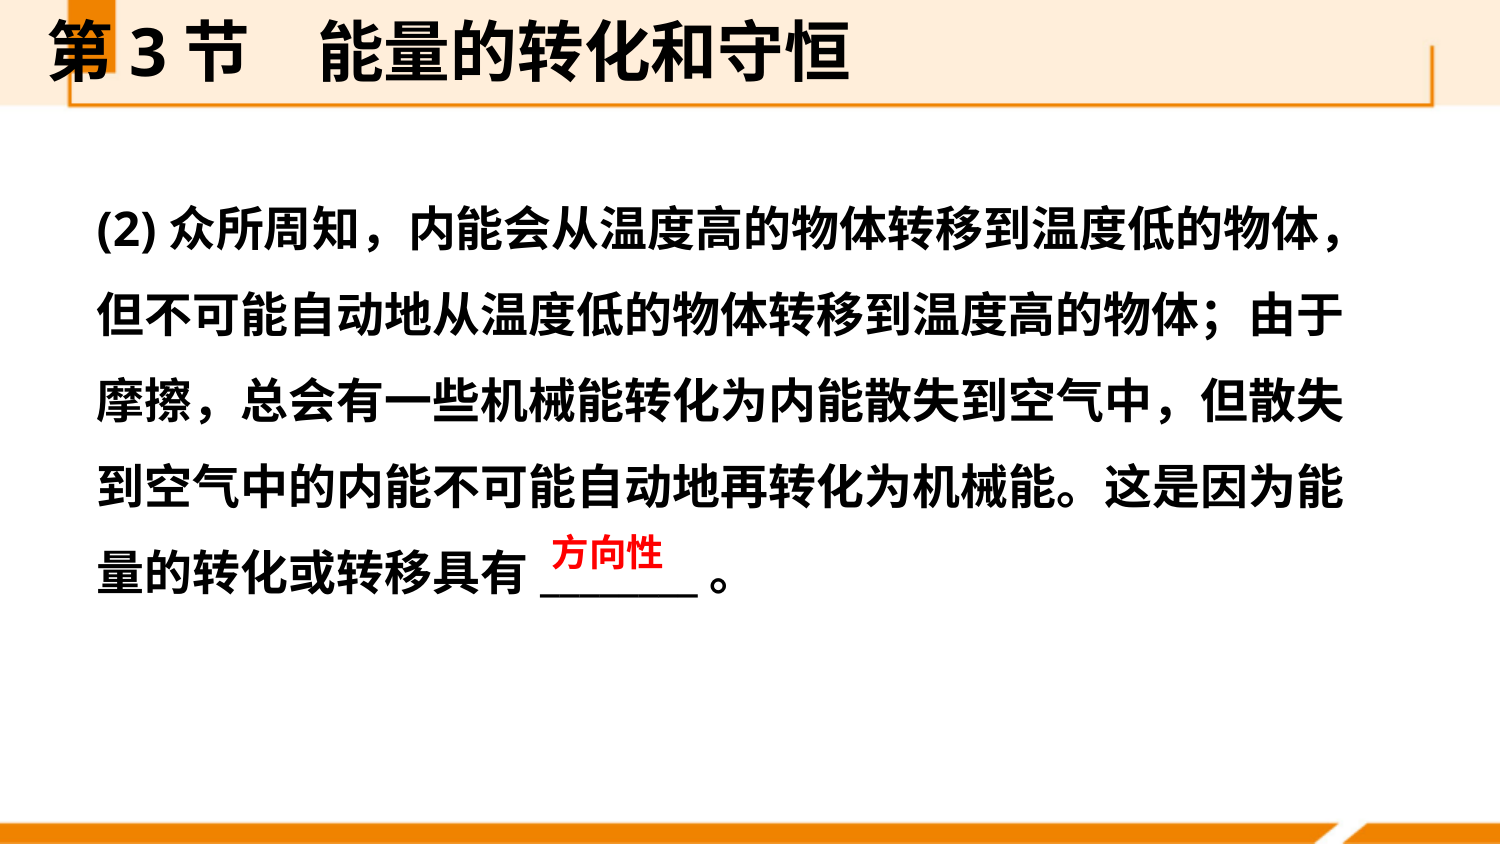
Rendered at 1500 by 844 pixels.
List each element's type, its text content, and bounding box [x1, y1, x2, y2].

text_box (2)众所周知，内能会从温度高的物体转移到温度低的物体，但不可能自动地从温度低的物体转移到温度高的物体；由于摩擦，总会有一些机械能转化为内能散失到空气中，但散失到空气中的内能不可能自动地再转化为机械能。这是因为能量的转化或转移具有________。 [85, 163, 1378, 606]
picture [0, 0, 1500, 844]
text_box 第3节 能量的转化和守恒 [35, 3, 863, 96]
text_box 方向性 [540, 523, 676, 580]
